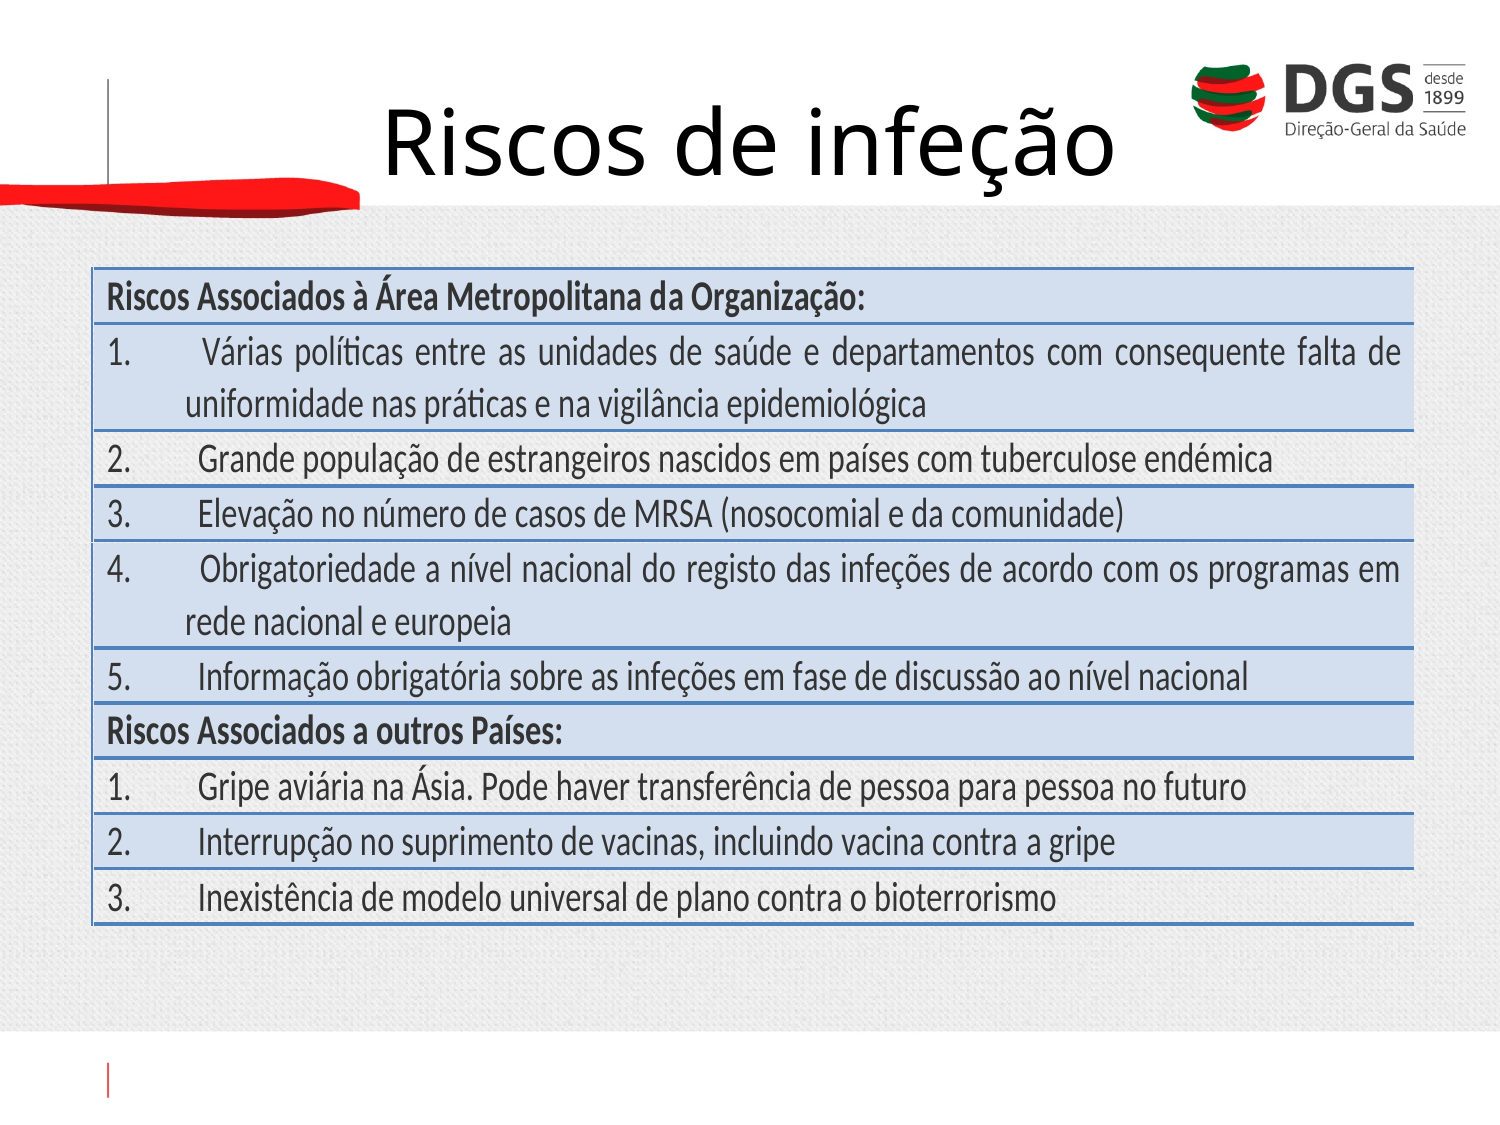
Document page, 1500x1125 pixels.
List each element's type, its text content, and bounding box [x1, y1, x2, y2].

picture [0, 0, 1500, 1125]
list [90, 266, 1415, 1015]
title Riscos de infeção [74, 44, 1426, 233]
